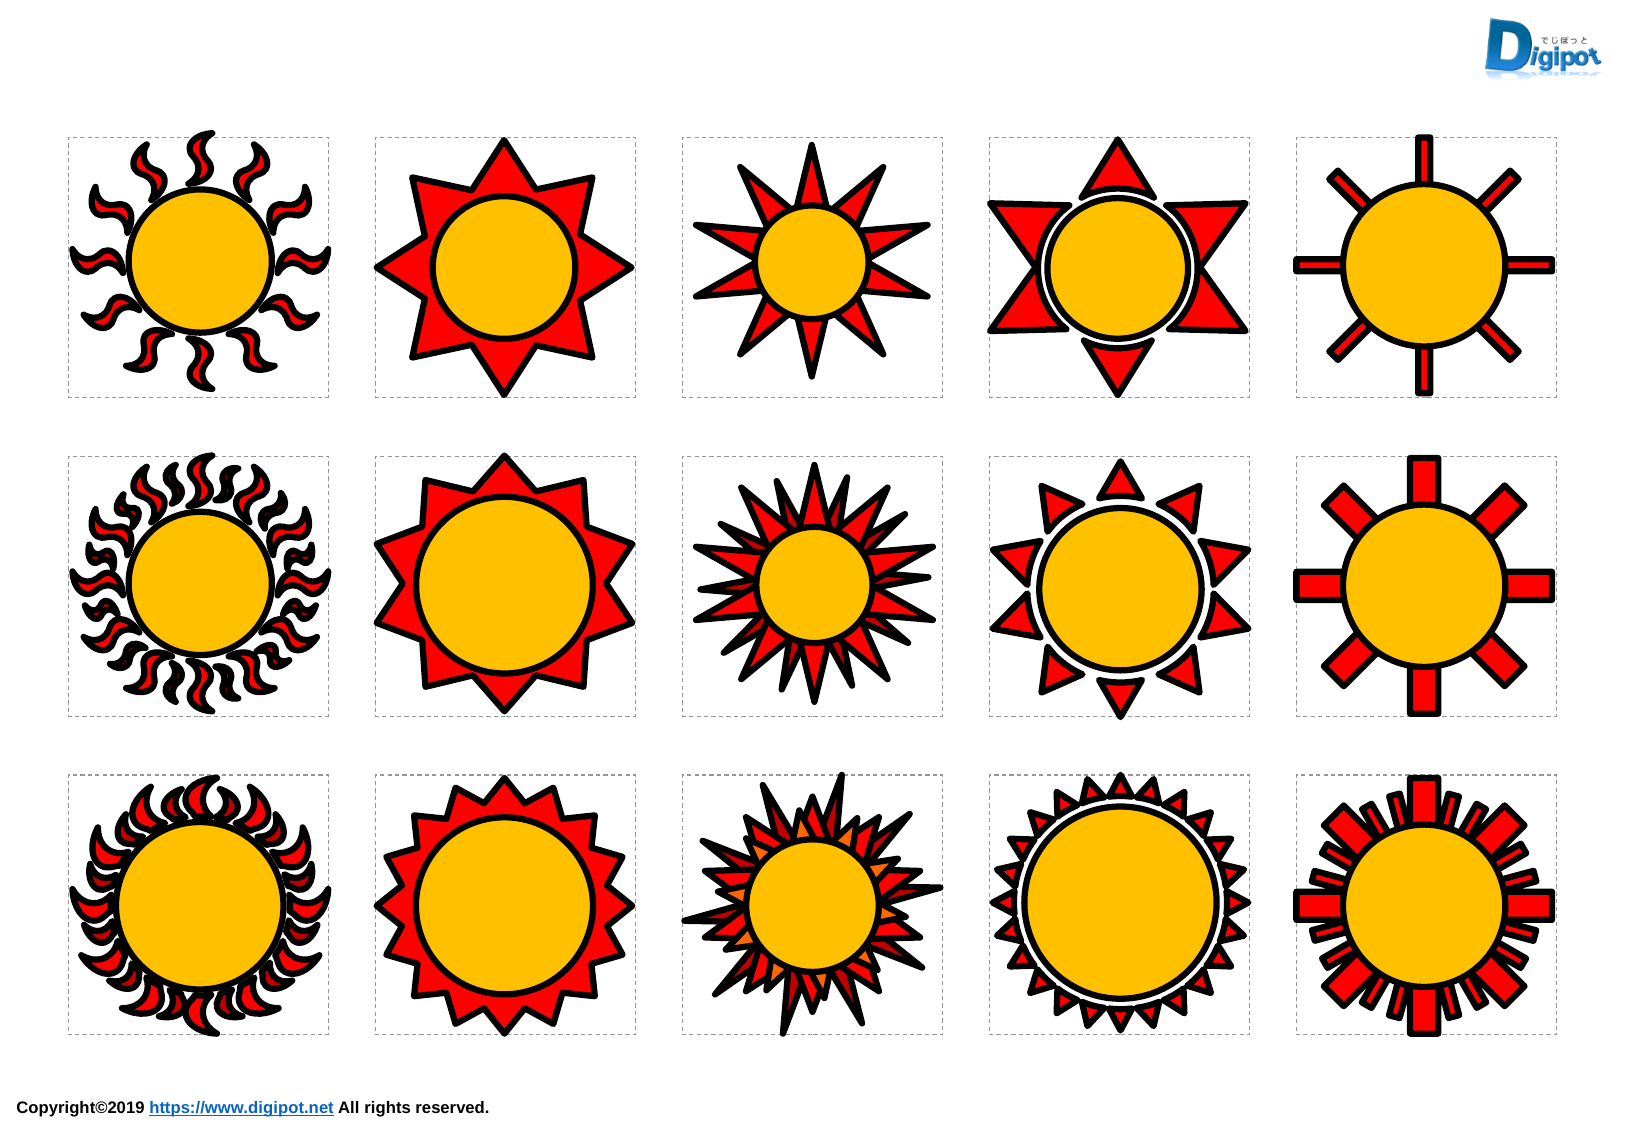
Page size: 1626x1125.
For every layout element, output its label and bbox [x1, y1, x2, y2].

text_box [695, 144, 928, 377]
text_box [376, 777, 633, 1034]
text_box [1296, 457, 1553, 714]
text_box [684, 774, 941, 1034]
text_box [376, 140, 632, 395]
text_box [72, 133, 329, 389]
text_box [1296, 137, 1553, 394]
picture [1485, 18, 1602, 82]
text_box [992, 774, 1249, 1031]
text_box [989, 139, 1246, 395]
text_box [992, 461, 1249, 718]
text_box [1296, 777, 1553, 1034]
text_box [376, 455, 633, 712]
text_box [72, 777, 329, 1034]
text_box [72, 455, 329, 712]
text_box [695, 464, 933, 702]
